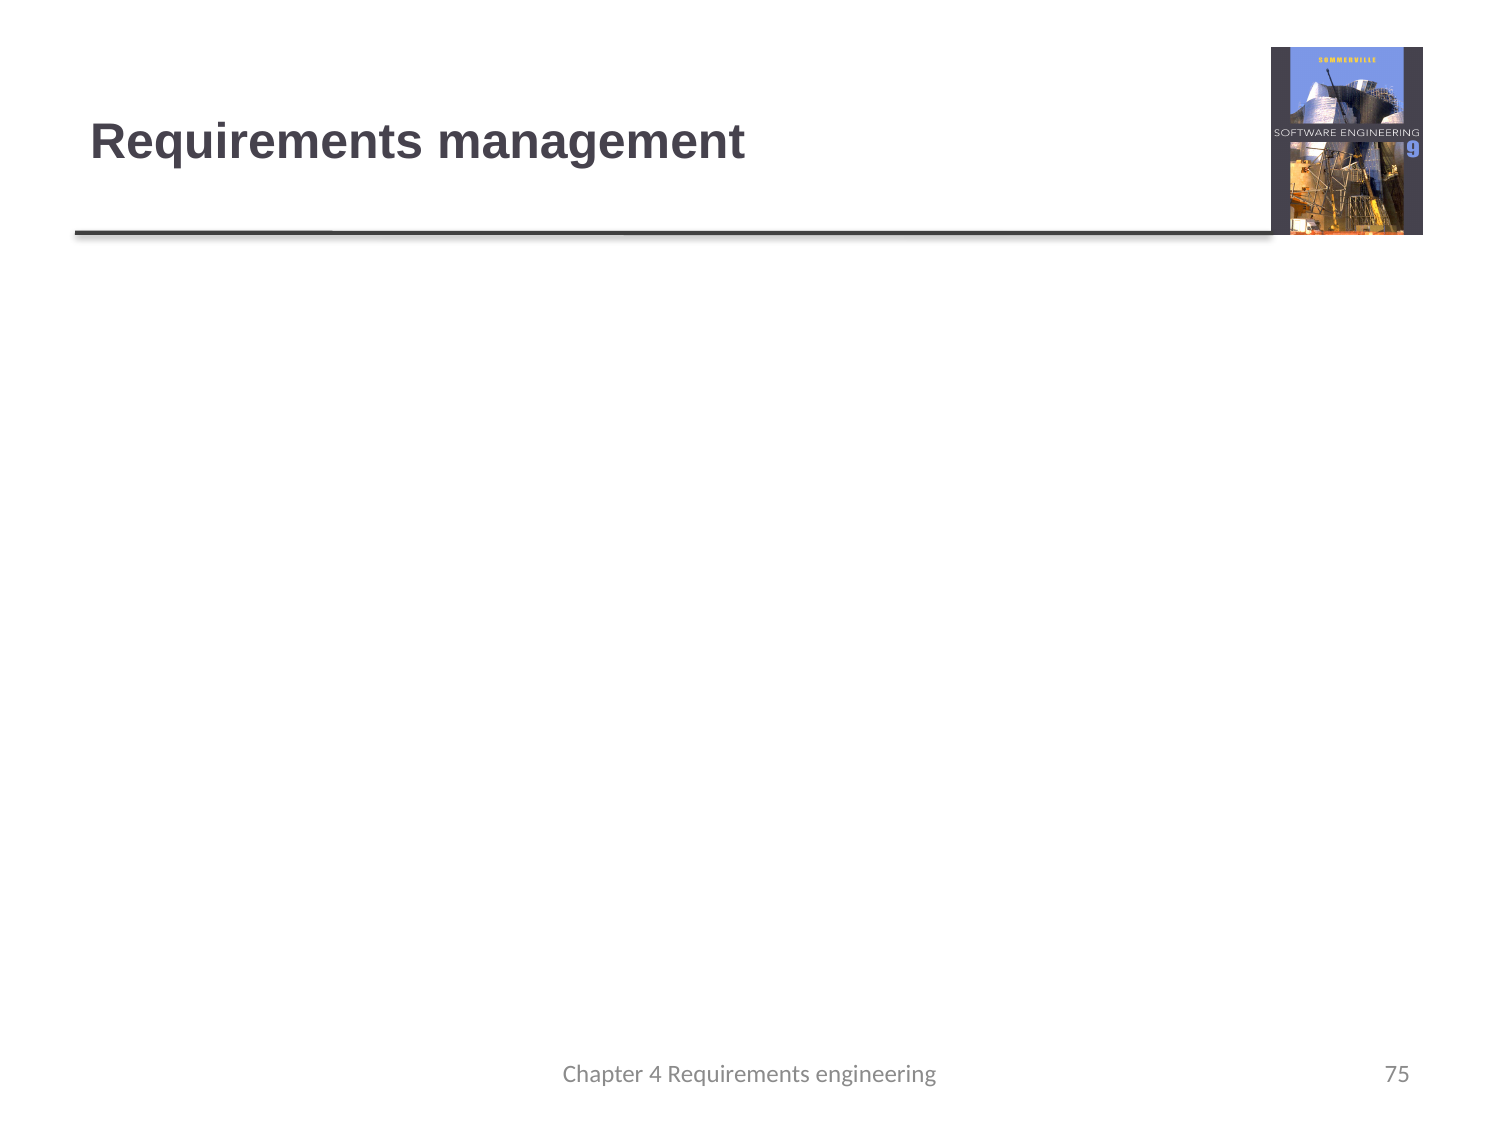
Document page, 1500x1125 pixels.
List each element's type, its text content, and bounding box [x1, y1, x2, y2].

slide_number 75 [1074, 1042, 1425, 1103]
title Requirements management [74, 44, 1272, 233]
footer Chapter 4 Requirements engineering [512, 1042, 988, 1103]
picture [1272, 47, 1423, 235]
